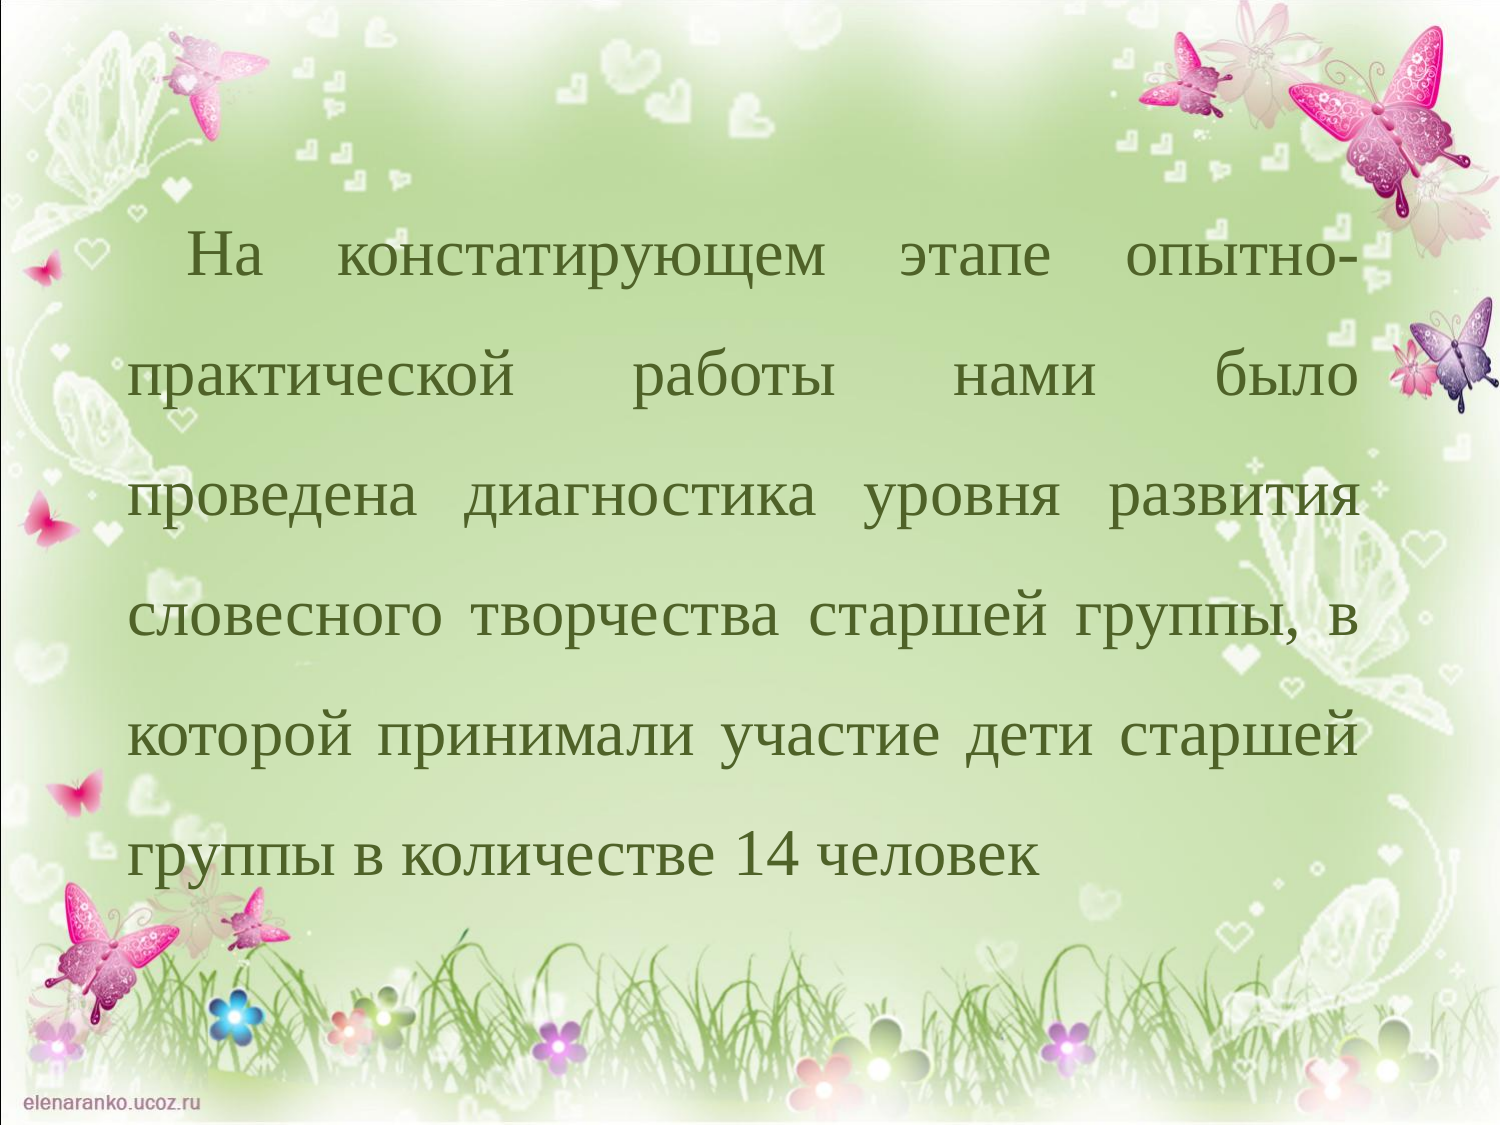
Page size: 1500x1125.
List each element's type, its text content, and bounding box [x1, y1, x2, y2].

picture [0, 0, 1500, 1125]
list На констатирующем этапе опытно-практической работы нами было проведена диагностика уровня развития словесного творчества старшей группы, в которой принимали участие дети старшей группы в количестве 14 человек [112, 160, 1376, 929]
